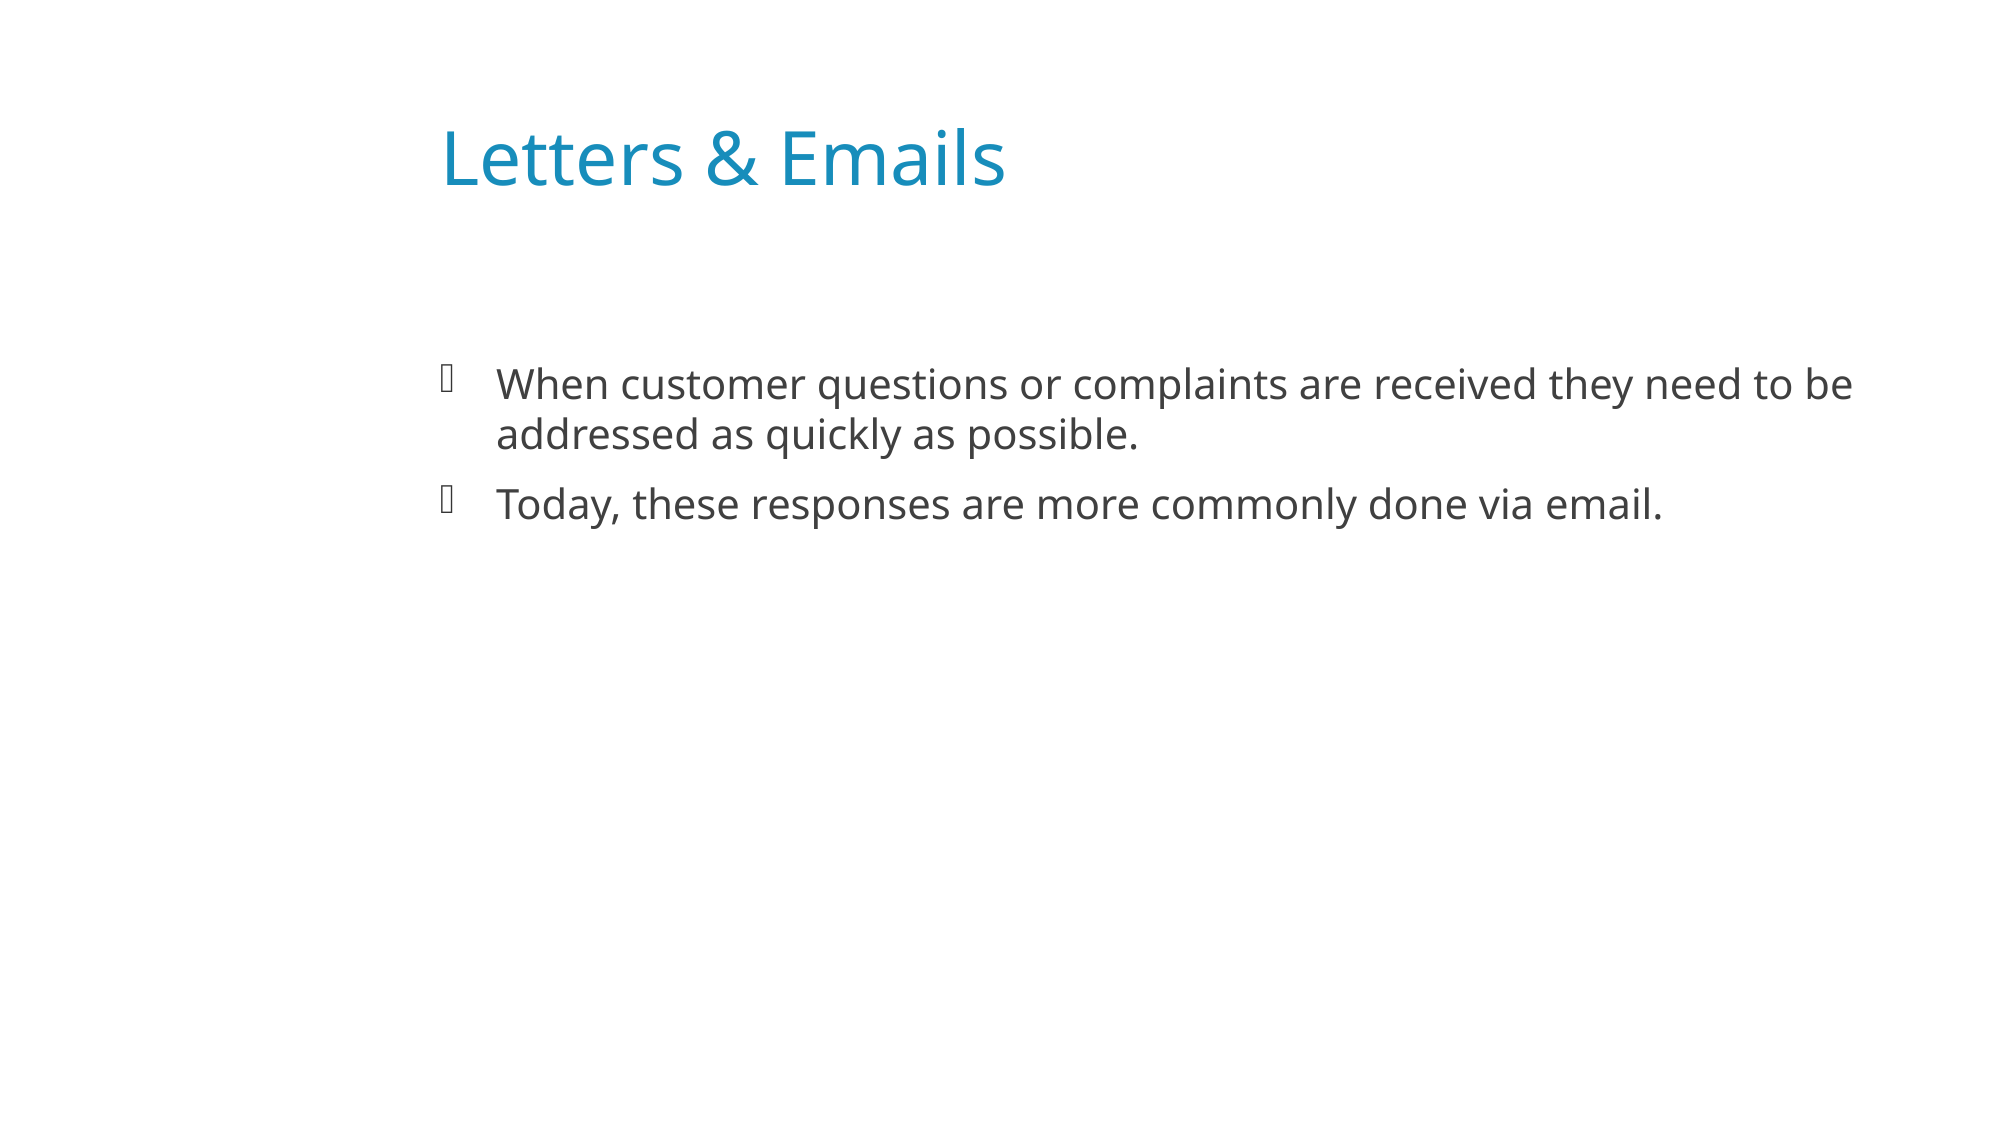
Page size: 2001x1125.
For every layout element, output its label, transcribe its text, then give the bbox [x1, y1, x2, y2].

title Letters & Emails [425, 102, 1888, 313]
list When customer questions or complaints are received they need to be addressed as quickly as possible. Today, these responses are more commonly done via email. [424, 350, 1888, 1074]
